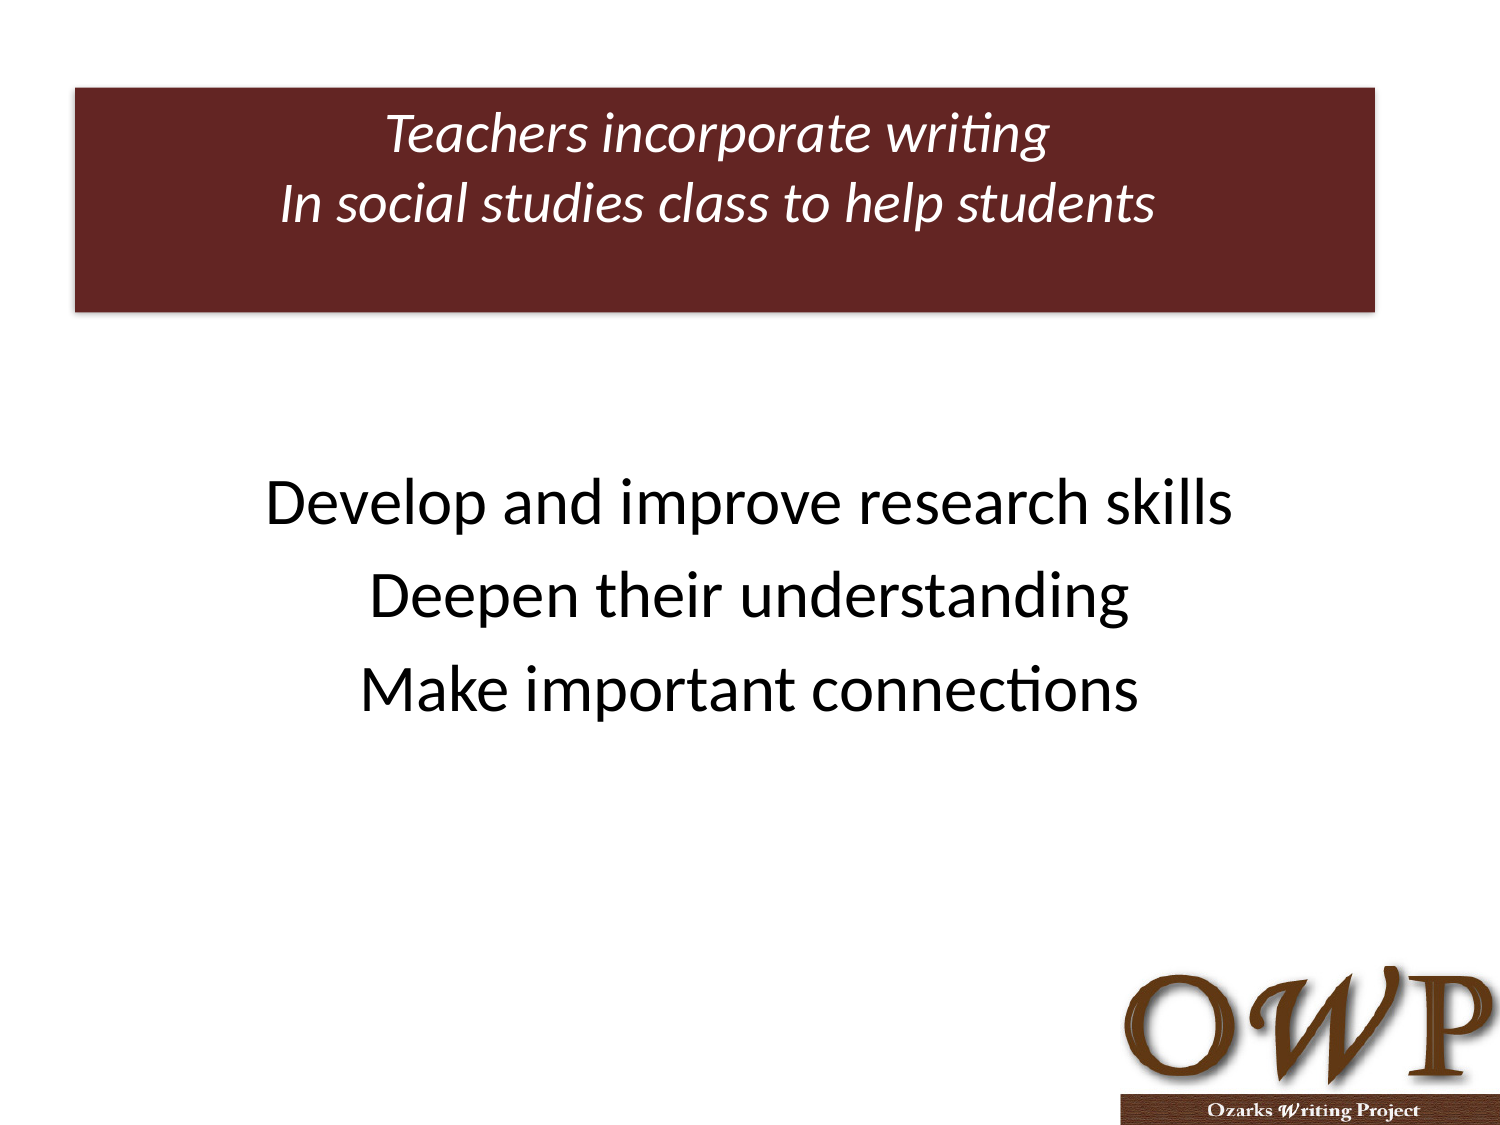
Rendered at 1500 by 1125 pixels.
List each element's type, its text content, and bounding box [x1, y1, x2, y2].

list Develop and improve research skills Deepen their understanding Make important connections [75, 450, 1425, 850]
picture [1120, 957, 1500, 1125]
title Teachers incorporate writing In social studies class to help students [75, 87, 1375, 313]
